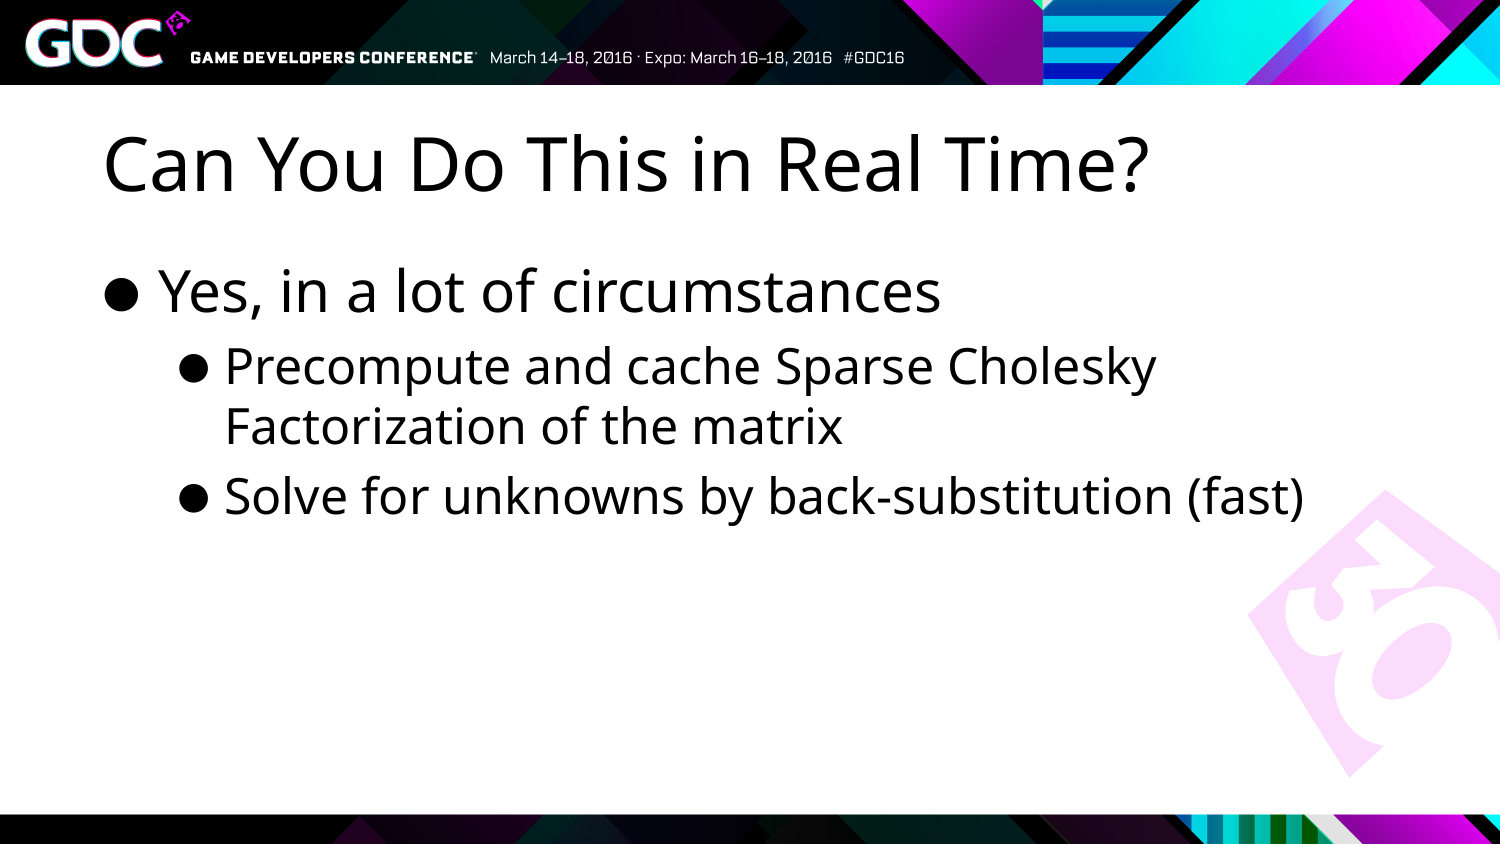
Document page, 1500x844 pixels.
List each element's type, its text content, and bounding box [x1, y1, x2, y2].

title Can You Do This in Real Time? [87, 109, 1413, 238]
picture [0, 0, 1500, 844]
